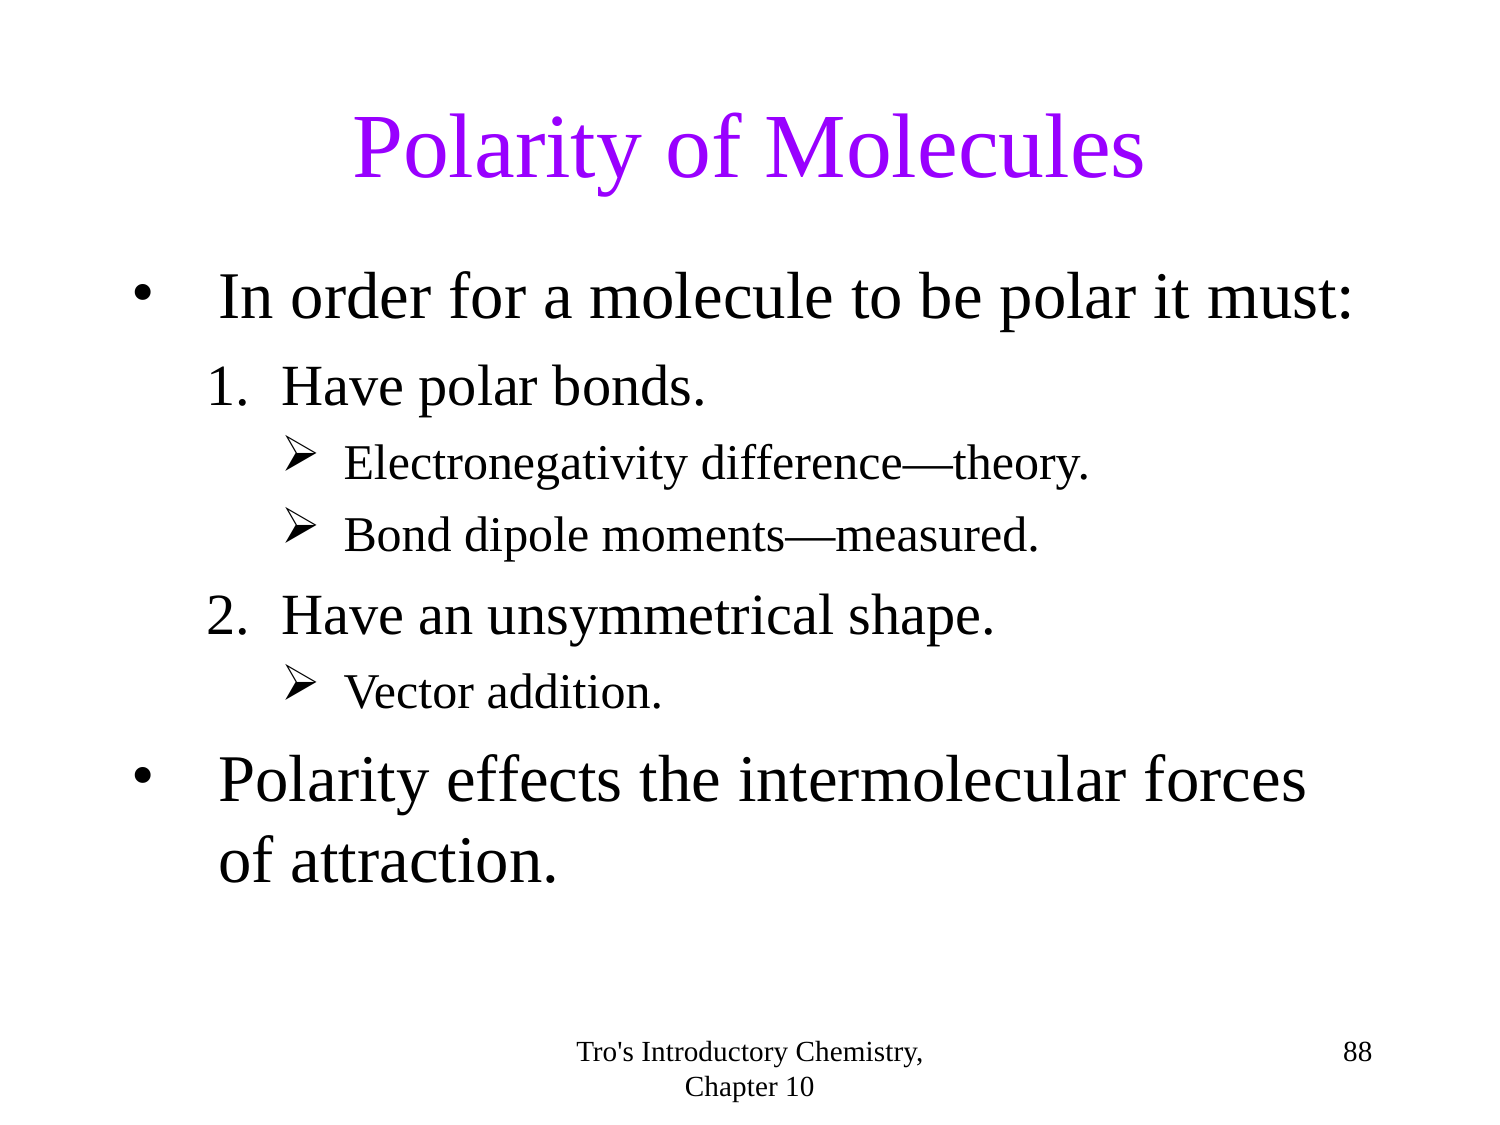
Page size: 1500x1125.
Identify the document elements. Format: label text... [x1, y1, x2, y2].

text_box Polarity of Molecules [112, 46, 1388, 235]
text_box <number> [1074, 1024, 1388, 1100]
text_box Tro's Introductory Chemistry, Chapter 10 [549, 1024, 950, 1100]
text_box In order for a molecule to be polar it must: 1. Have polar bonds. Electronegativity difference—theory. Bond dipole moments—measured. 2. Have an unsymmetrical shape. Vector addition. Polarity effects the intermolecular forces of attraction. [116, 245, 1392, 1000]
